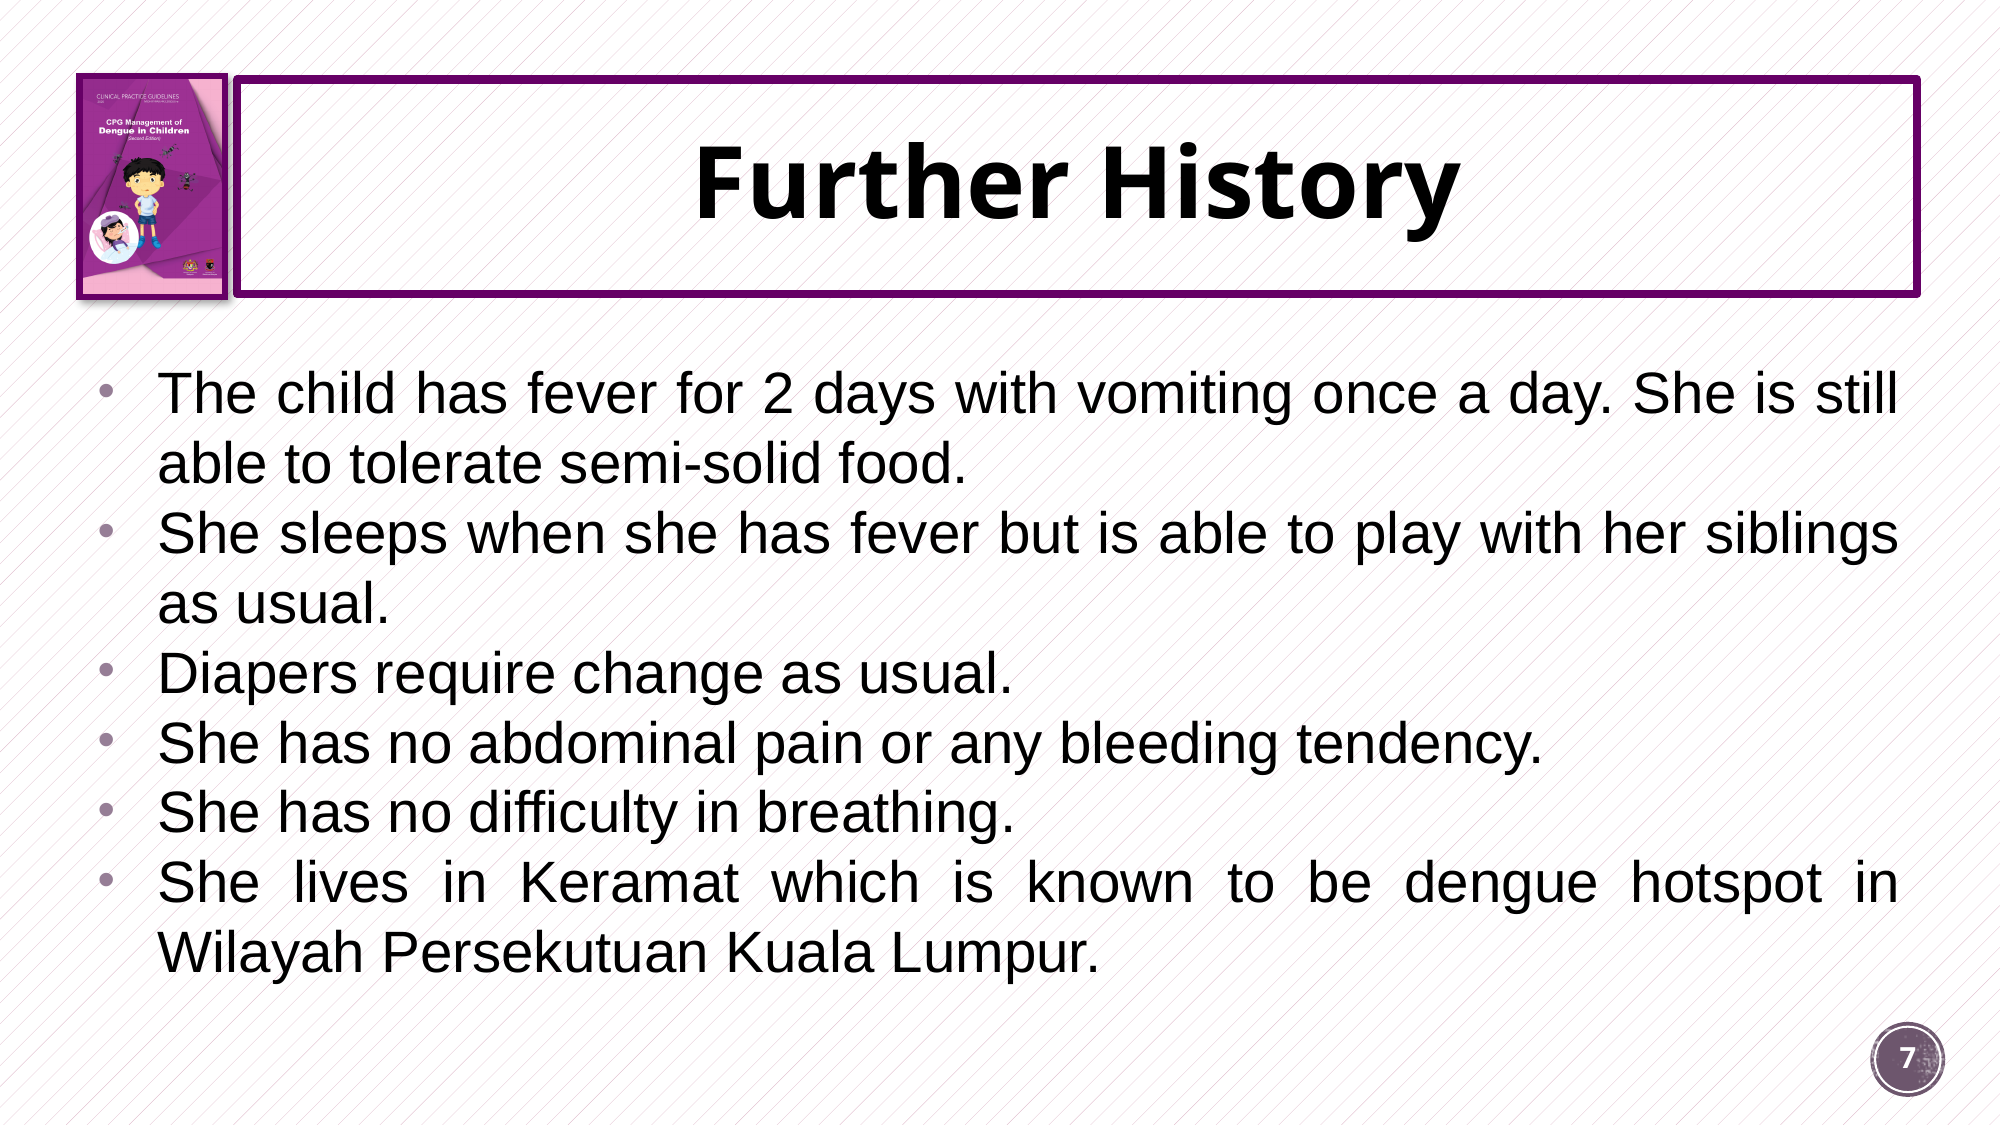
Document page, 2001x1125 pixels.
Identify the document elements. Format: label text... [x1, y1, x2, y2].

picture [83, 79, 222, 294]
list The child has fever for 2 days with vomiting once a day. She is still able to tolerate semi-solid food. She sleeps when she has fever but is able to play with her siblings as usual. Diapers require change as usual. She has no abdominal pain or any bleeding tendency. She has no difficulty in breathing. She lives in Keramat which is known to be dengue hotspot in Wilayah Persekutuan Kuala Lumpur. [82, 348, 1918, 1013]
text_box Further History [237, 79, 1918, 294]
slide_number 7 [1855, 1028, 1961, 1089]
